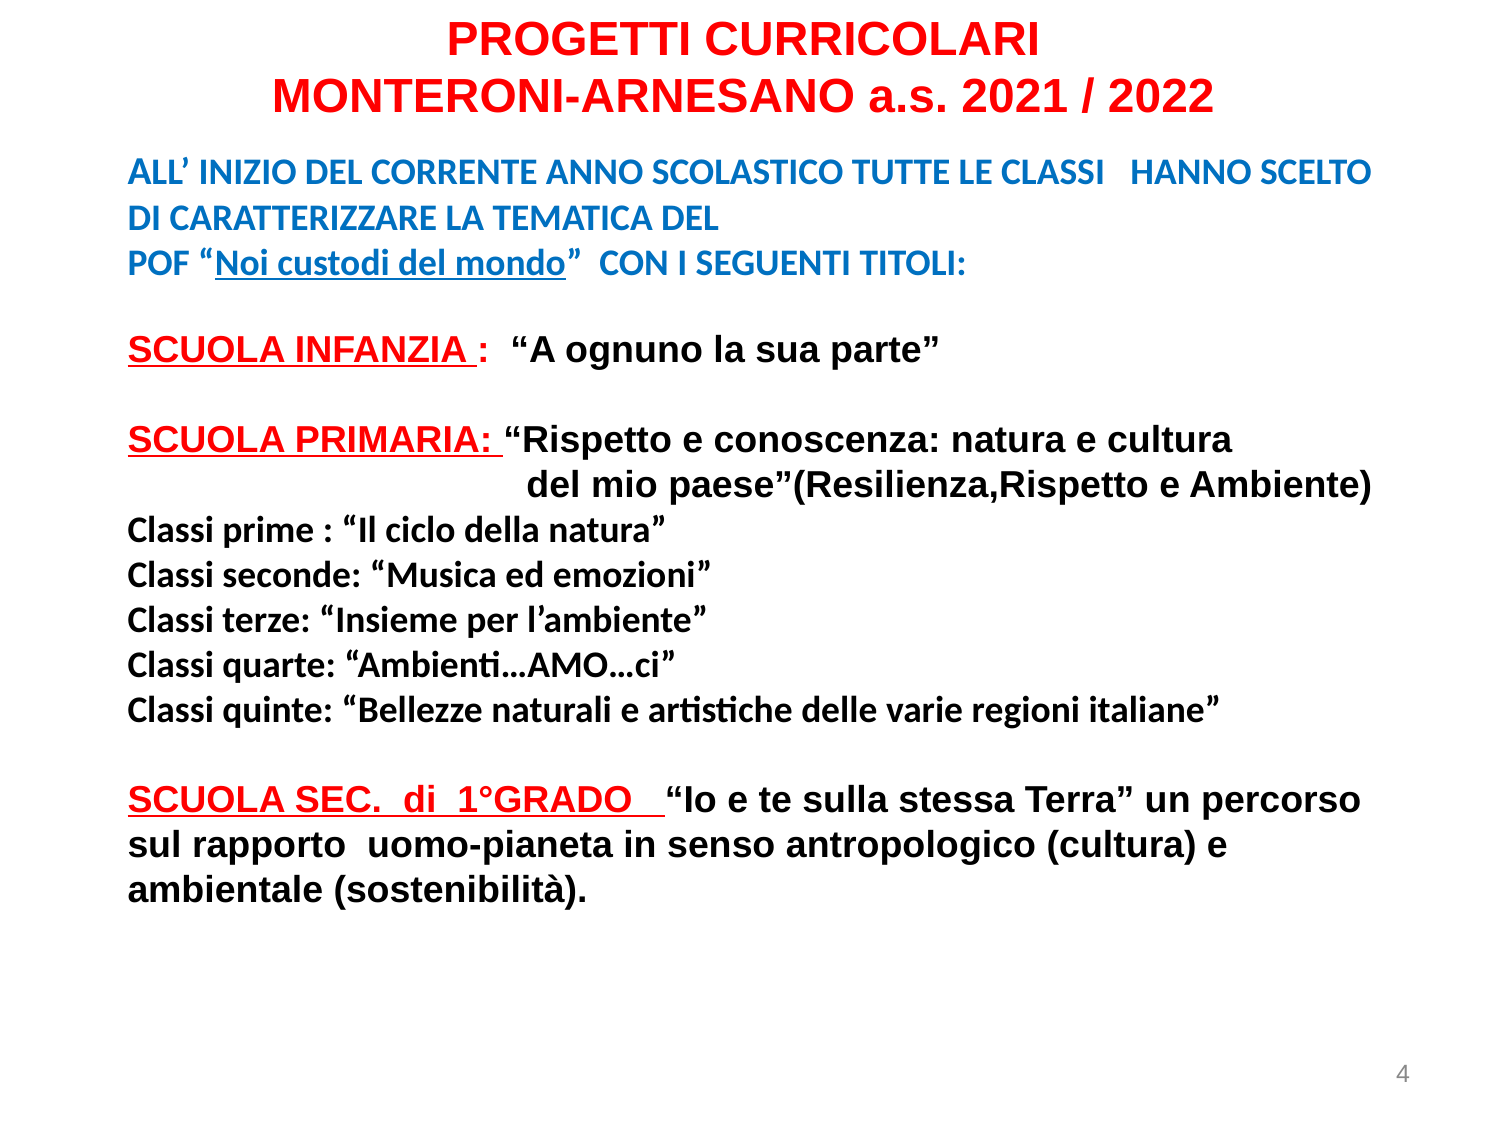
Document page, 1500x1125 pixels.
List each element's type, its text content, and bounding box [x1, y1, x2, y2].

text_box ALL’ INIZIO DEL CORRENTE ANNO SCOLASTICO TUTTE LE CLASSI HANNO SCELTO DI CARATTERIZZARE LA TEMATICA DEL POF “Noi custodi del mondo” CON I SEGUENTI TITOLI: SCUOLA INFANZIA : “A ognuno la sua parte” SCUOLA PRIMARIA: “Rispetto e conoscenza: natura e cultura del mio paese”(Resilienza,Rispetto e Ambiente) Classi prime : “Il ciclo della natura” Classi seconde: “Musica ed emozioni” Classi terze: “Insieme per l’ambiente” Classi quarte: “Ambienti…AMO…ci” Classi quinte: “Bellezze naturali e artistiche delle varie regioni italiane” SCUOLA SEC. di 1°GRADO “Io e te sulla stessa Terra” un percorso sul rapporto uomo-pianeta in senso antropologico (cultura) e ambientale (sostenibilità). [112, 163, 1425, 963]
text_box PROGETTI CURRICOLARI MONTERONI-ARNESANO a.s. 2021 / 2022 [64, 0, 1437, 163]
text_box 4 [1074, 1042, 1425, 1103]
